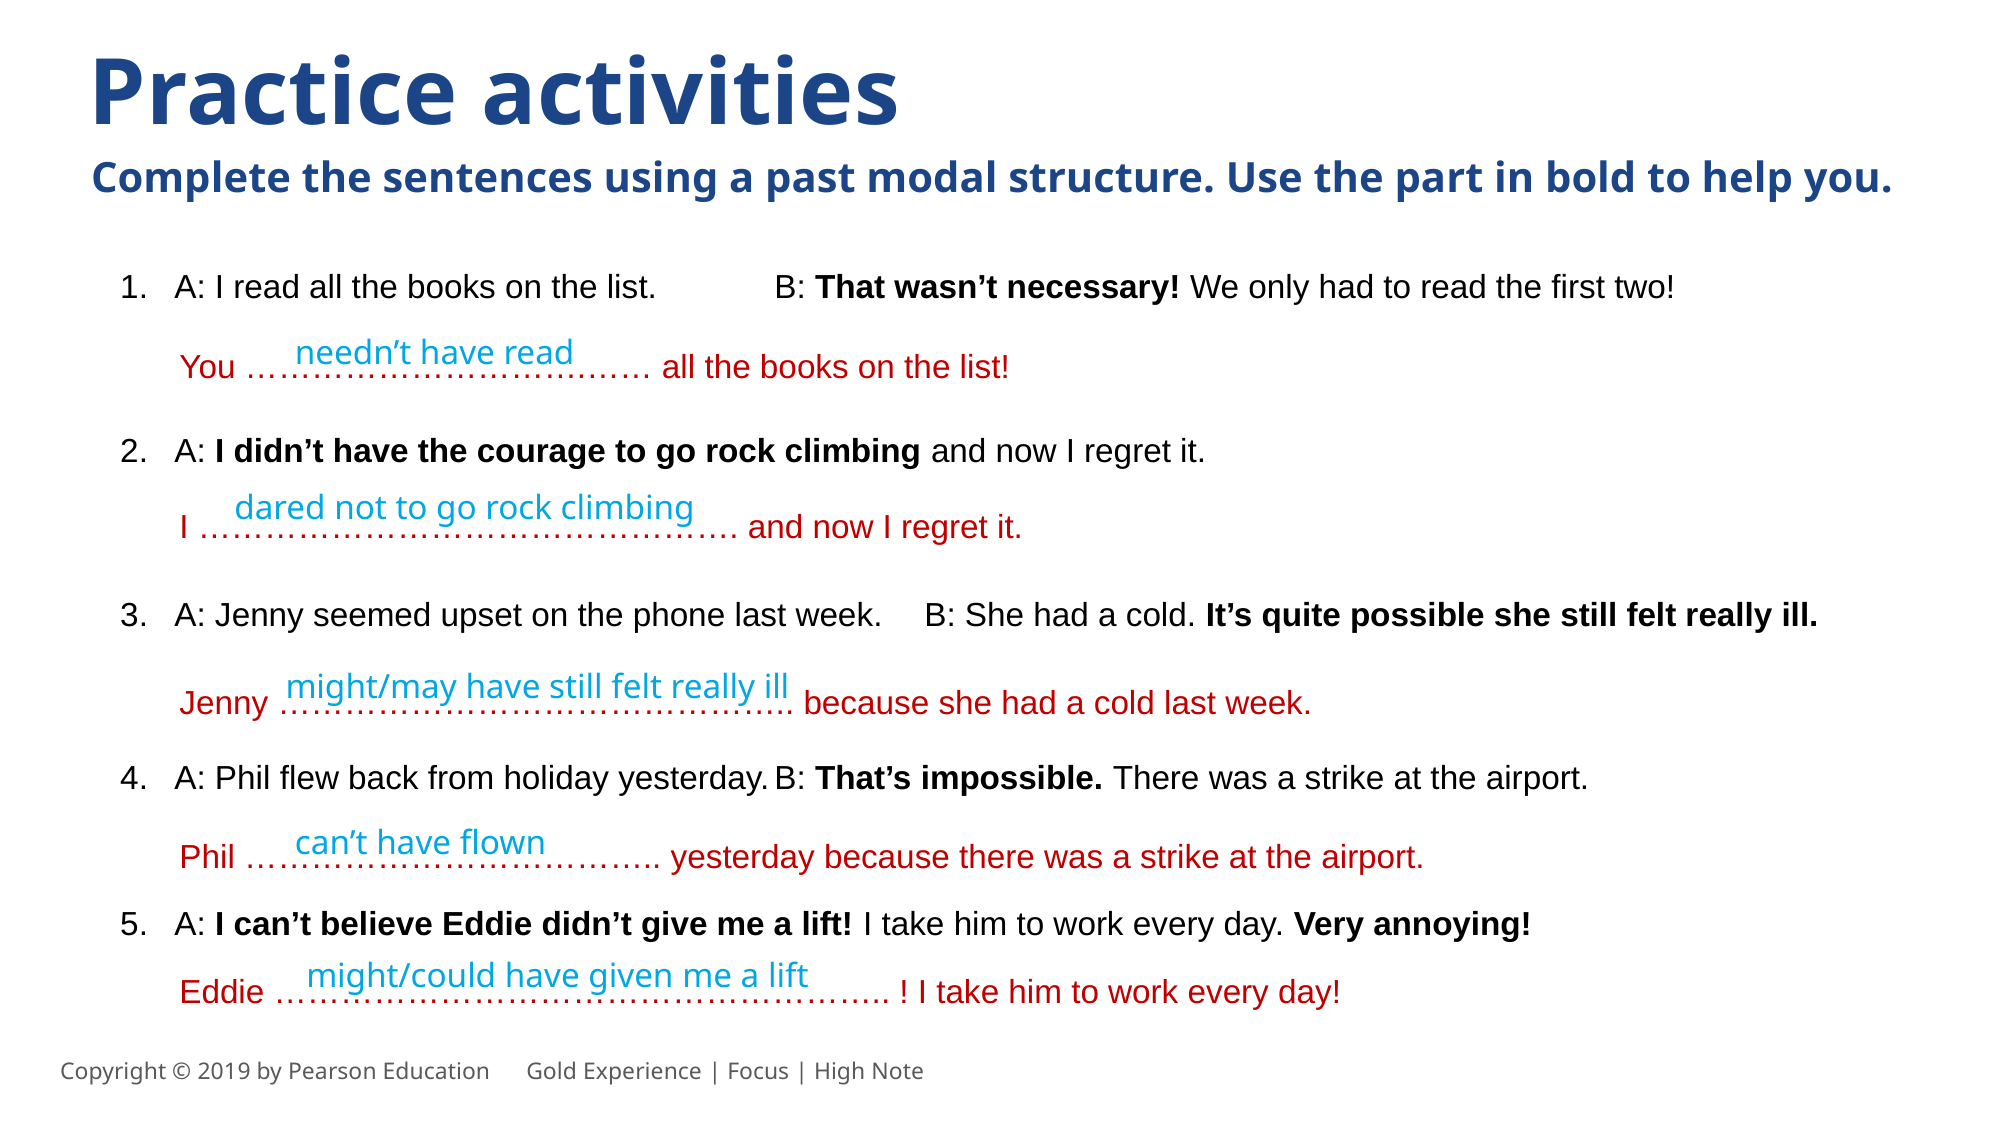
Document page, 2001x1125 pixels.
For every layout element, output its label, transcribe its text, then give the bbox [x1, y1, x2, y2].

text_box might/could have given me a lift [291, 939, 893, 995]
text_box Phil ……………………………….. yesterday because there was a strike at the airport. [164, 828, 1612, 884]
text_box Complete the sentences using a past modal structure. Use the part in bold to help you. [76, 148, 1960, 217]
footer Copyright © 2019 by Pearson Education Gold Experience | Focus | High Note [45, 1040, 1084, 1101]
text_box might/may have still felt really ill [270, 649, 913, 706]
text_box A: I didn’t have the courage to go rock climbing and now I regret it. [84, 421, 1960, 490]
text_box You ………………………….…… all the books on the list! [164, 337, 1612, 394]
text_box A: Jenny seemed upset on the phone last week. B: She had a cold. It’s quite possible she still felt really ill. [84, 585, 1960, 654]
text_box I …………………………………………. and now I regret it. [164, 497, 1612, 554]
text_box can’t have flown [280, 806, 683, 862]
text_box A: I can’t believe Eddie didn’t give me a lift! I take him to work every day. Very annoying! [84, 894, 1960, 963]
text_box A: I read all the books on the list. B: That wasn’t necessary! We only had to read the first two! [84, 257, 1960, 326]
text_box Eddie ……………………………………………….. ! I take him to work every day! [164, 962, 1612, 1019]
text_box A: Phil flew back from holiday yesterday. B: That’s impossible. There was a strike at the airport. [84, 748, 1960, 817]
text_box Jenny ……………………………………….. because she had a cold last week. [164, 673, 1612, 729]
text_box Practice activities [73, 37, 1181, 169]
text_box dared not to go rock climbing [219, 471, 743, 528]
text_box needn’t have read [280, 316, 683, 372]
